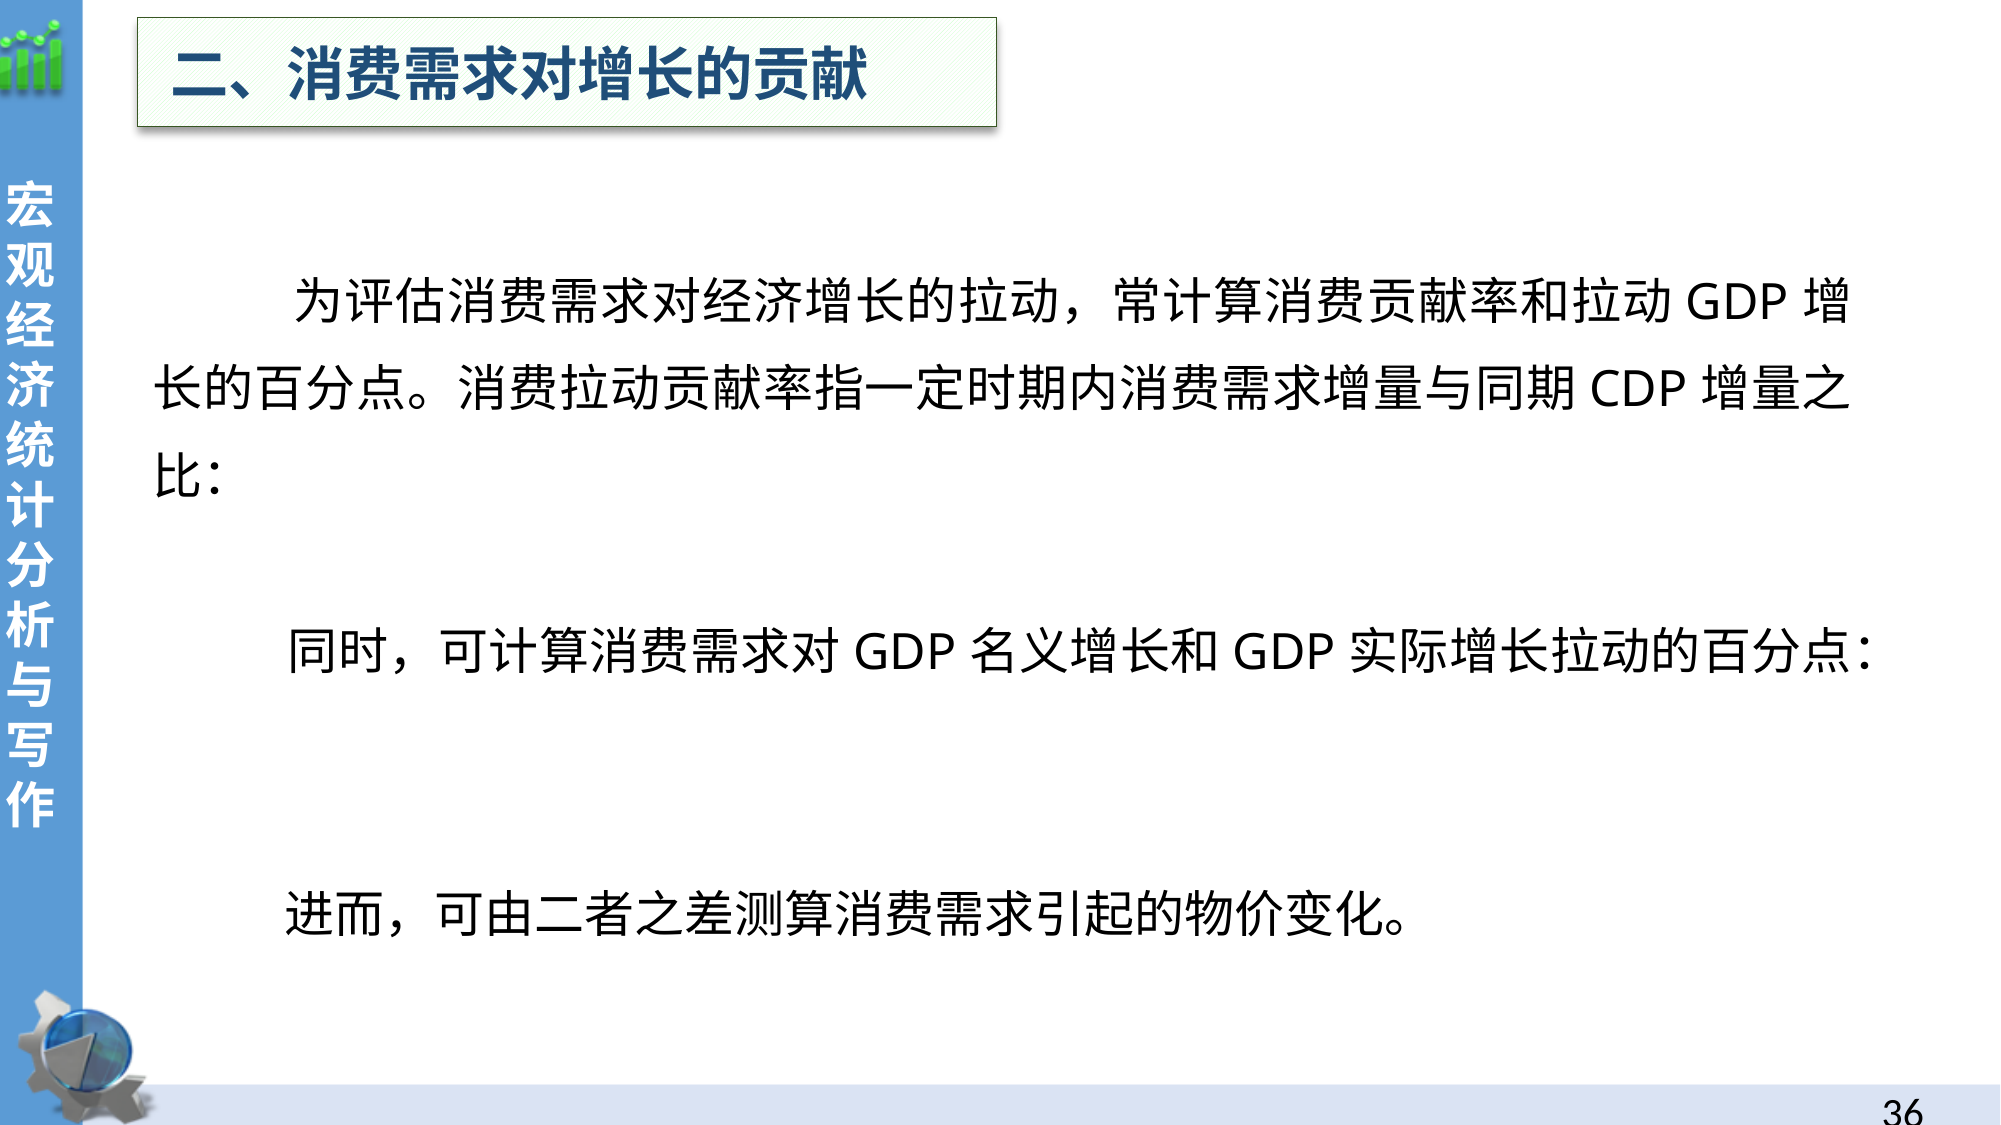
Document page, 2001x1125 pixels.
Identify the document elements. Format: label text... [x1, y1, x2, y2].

text_box 二、消费需求对增长的贡献 [137, 17, 997, 127]
text_box [179, 238, 1843, 1025]
text_box 35 [1786, 1085, 1940, 1125]
picture [0, 0, 2001, 1125]
text_box [203, 730, 1867, 1025]
